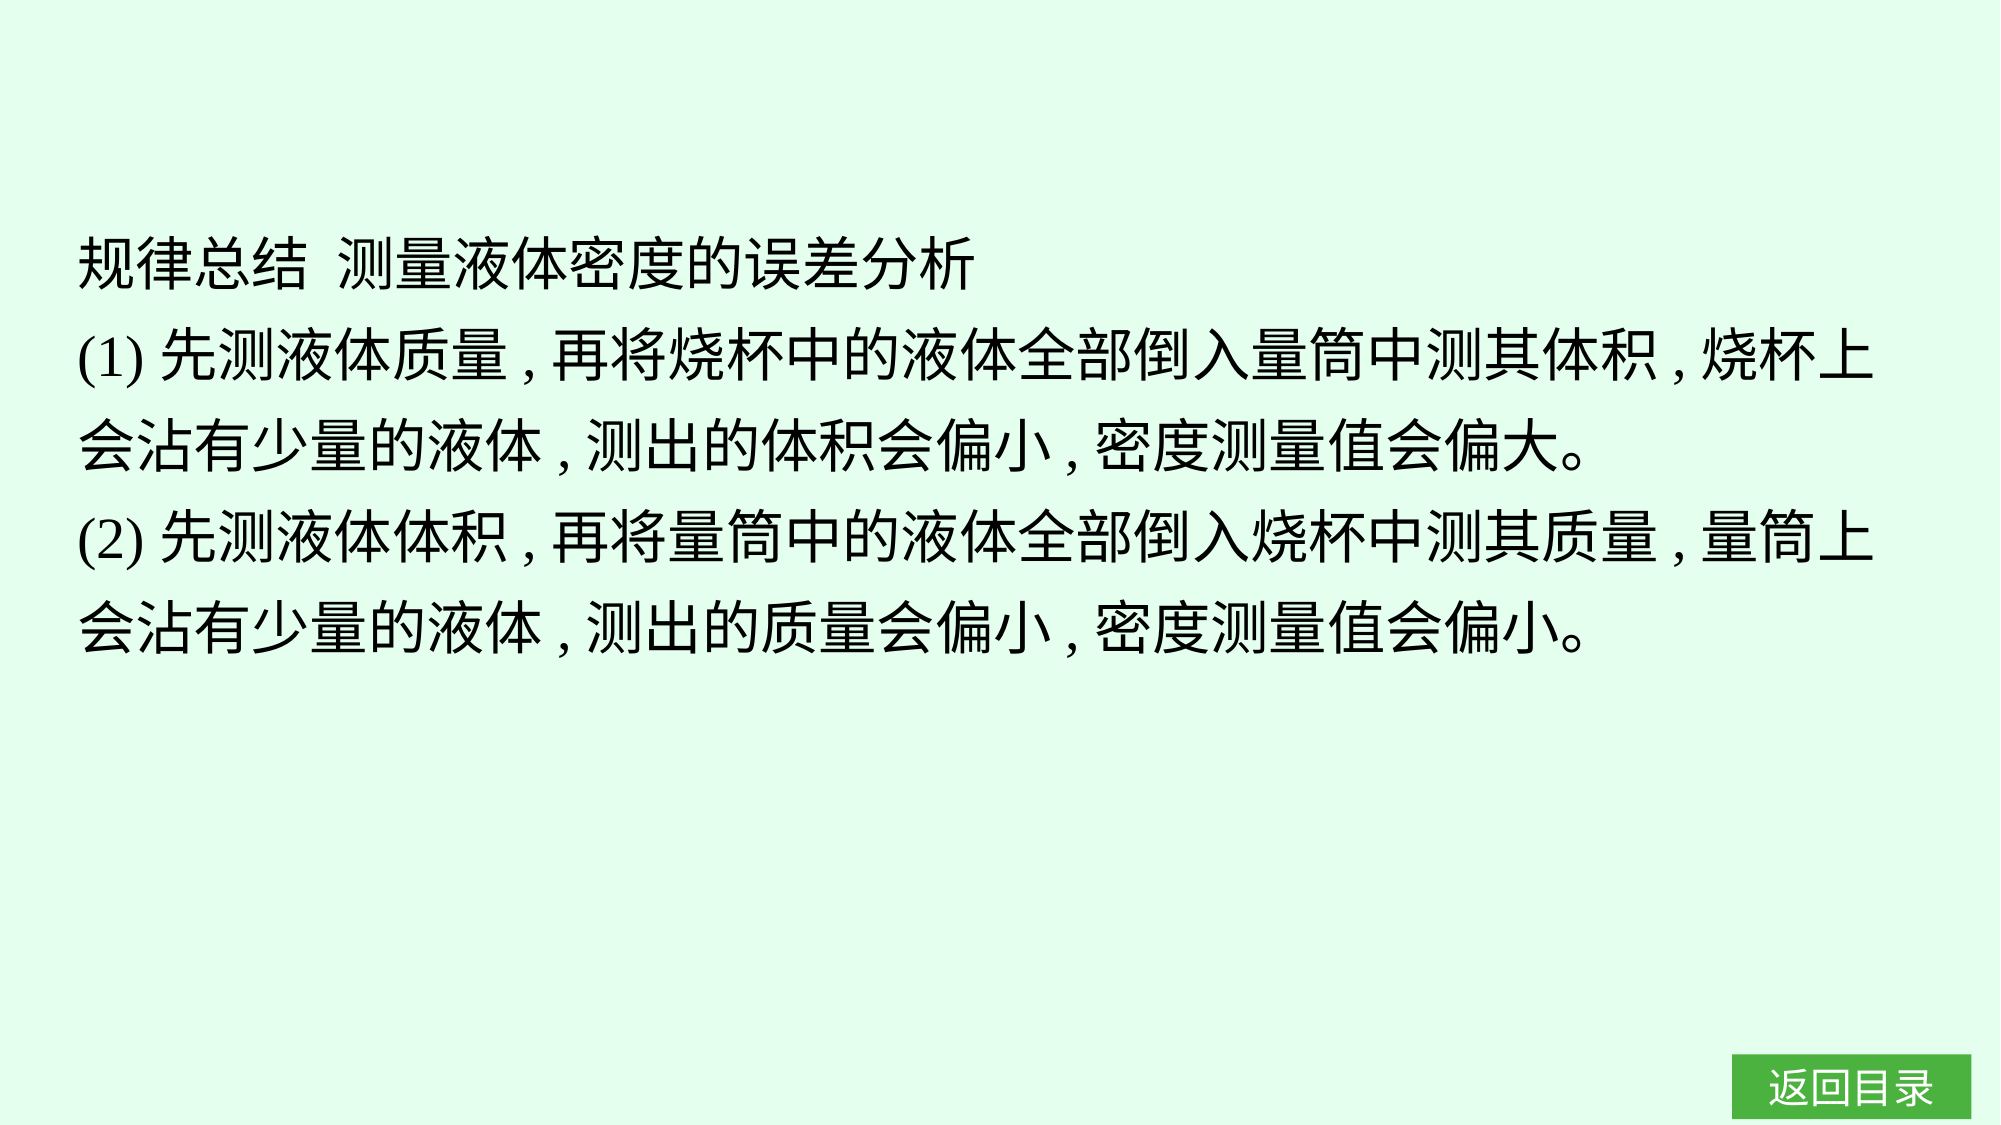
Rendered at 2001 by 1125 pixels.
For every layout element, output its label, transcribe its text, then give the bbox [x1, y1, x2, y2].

text_box 规律总结 测量液体密度的误差分析 (1)先测液体质量,再将烧杯中的液体全部倒入量筒中测其体积,烧杯上会沾有少量的液体,测出的体积会偏小,密度测量值会偏大。 (2)先测液体体积,再将量筒中的液体全部倒入烧杯中测其质量,量筒上会沾有少量的液体,测出的质量会偏小,密度测量值会偏小。 [62, 199, 1938, 669]
